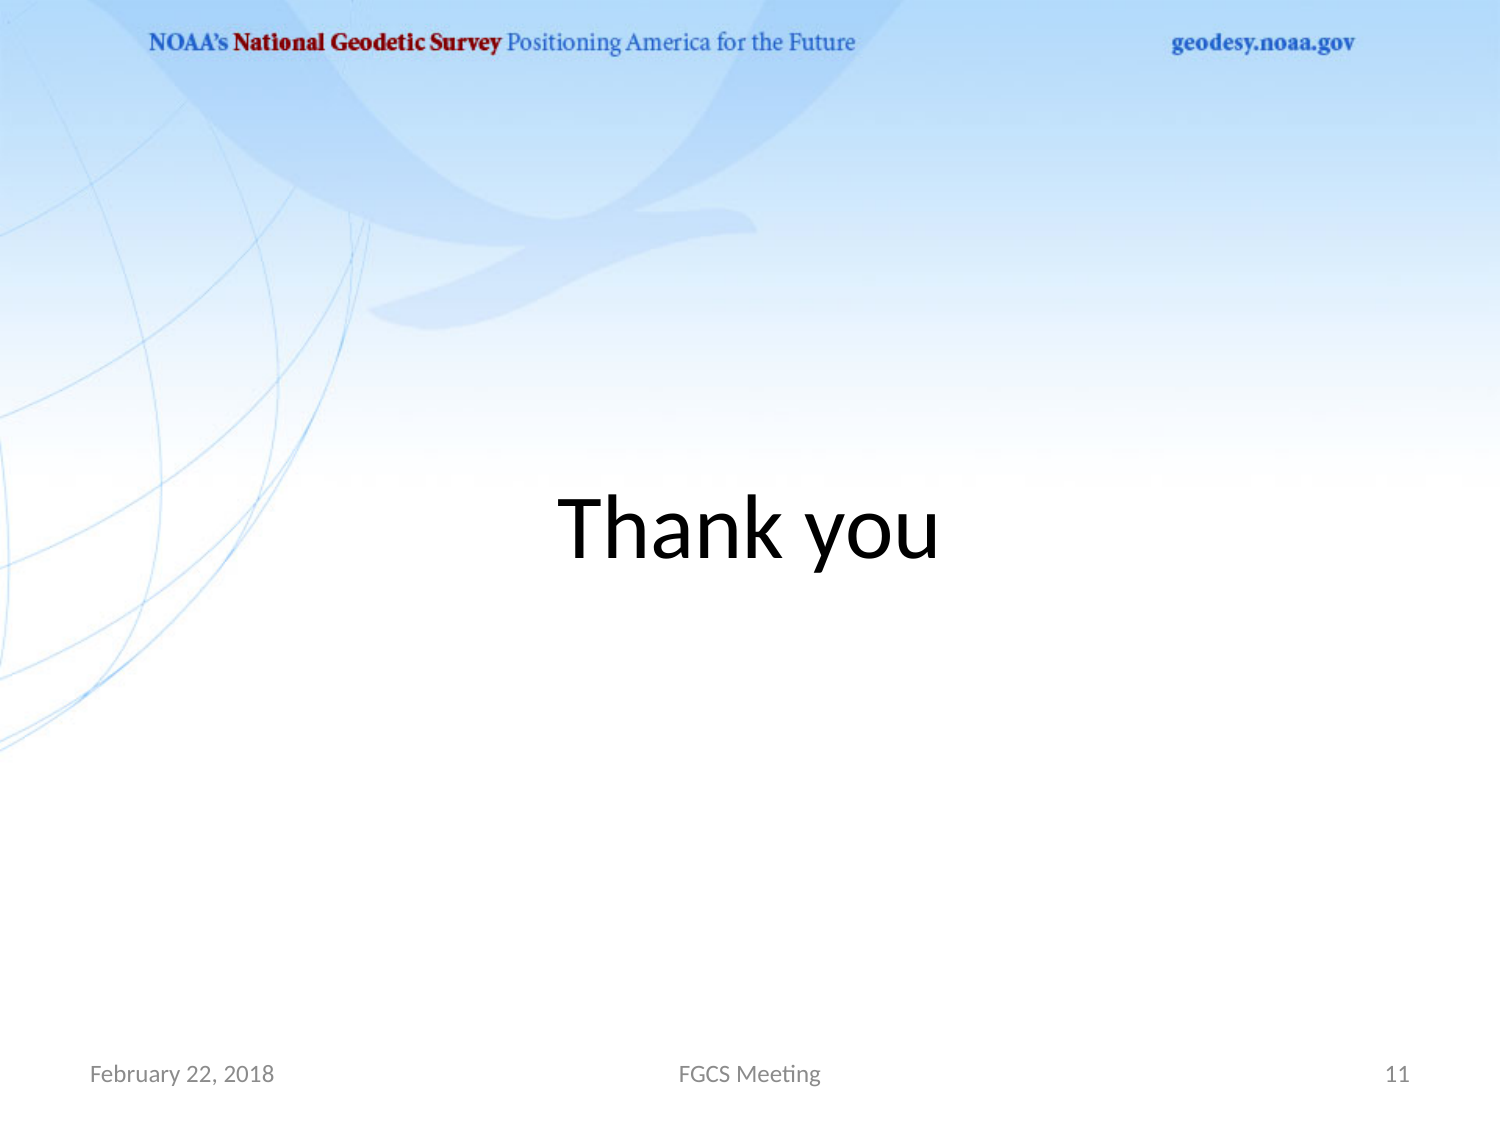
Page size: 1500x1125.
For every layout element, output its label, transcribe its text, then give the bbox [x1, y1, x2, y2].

text_box Thank you [72, 459, 1428, 653]
slide_number 11 [1074, 1042, 1425, 1103]
picture [0, 0, 1500, 1125]
footer FGCS Meeting [512, 1042, 988, 1103]
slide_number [75, 1042, 425, 1103]
